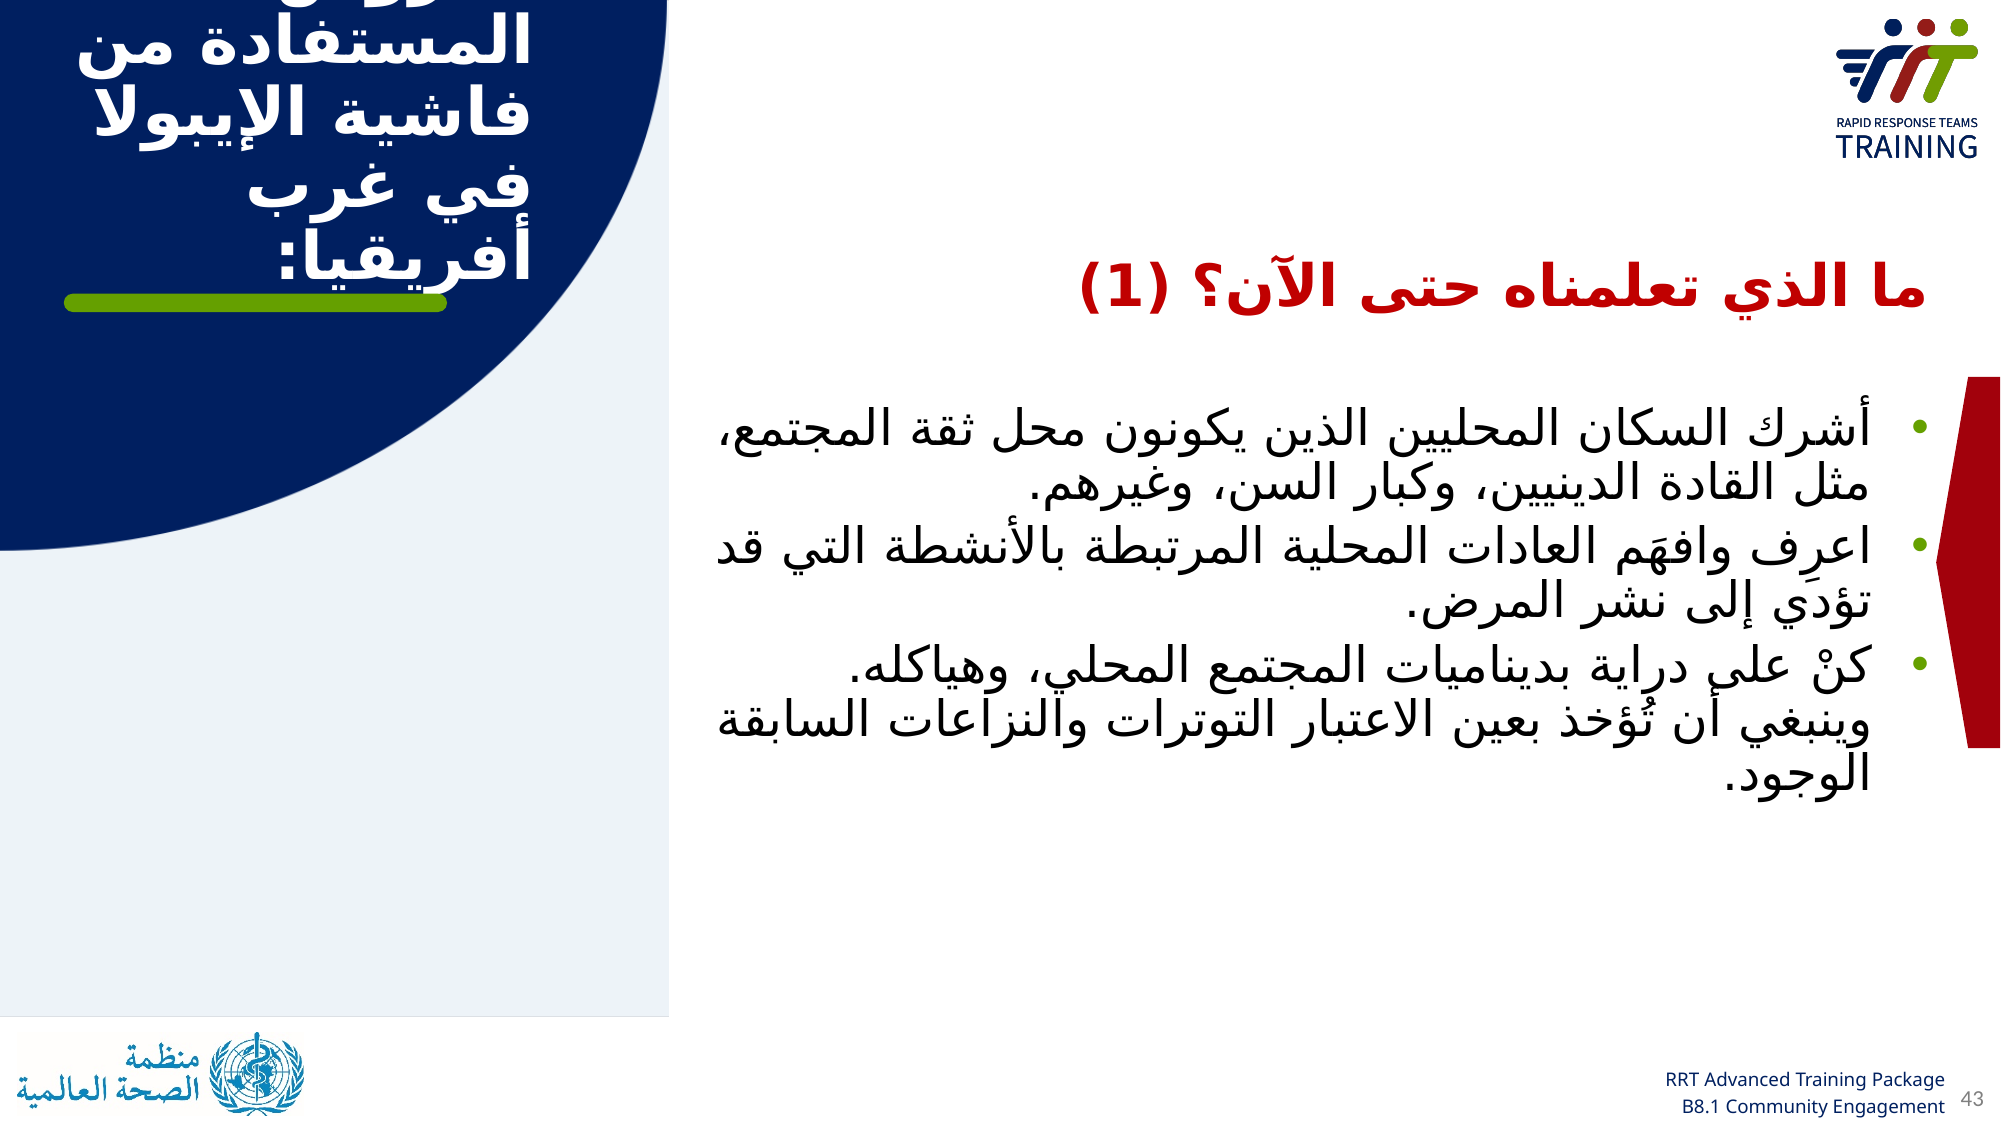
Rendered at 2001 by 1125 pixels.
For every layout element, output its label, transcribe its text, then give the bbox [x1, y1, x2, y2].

picture [0, 0, 669, 1018]
list ما الذي تعلمناه حتى الآن؟ (1) أشرك السكان المحليين الذين يكونون محل ثقة المجتمع، مثل القادة الدينيين، وكبار السن، وغيرهم. اعرِف وافهَم العادات المحلية المرتبطة بالأنشطة التي قد تؤدي إلى نشر المرض. كنْ على دراية بديناميات المجتمع المحلي، وهياكله. وينبغي أن تُؤخذ بعين الاعتبار التوترات والنزاعات السابقة الوجود. [700, 247, 1937, 878]
text_box الدروس المستفادة من فاشية الإيبولا في غرب أفريقيا: [0, 155, 535, 294]
picture [17, 1032, 304, 1116]
text_box [63, 293, 448, 313]
picture [1835, 19, 1978, 167]
